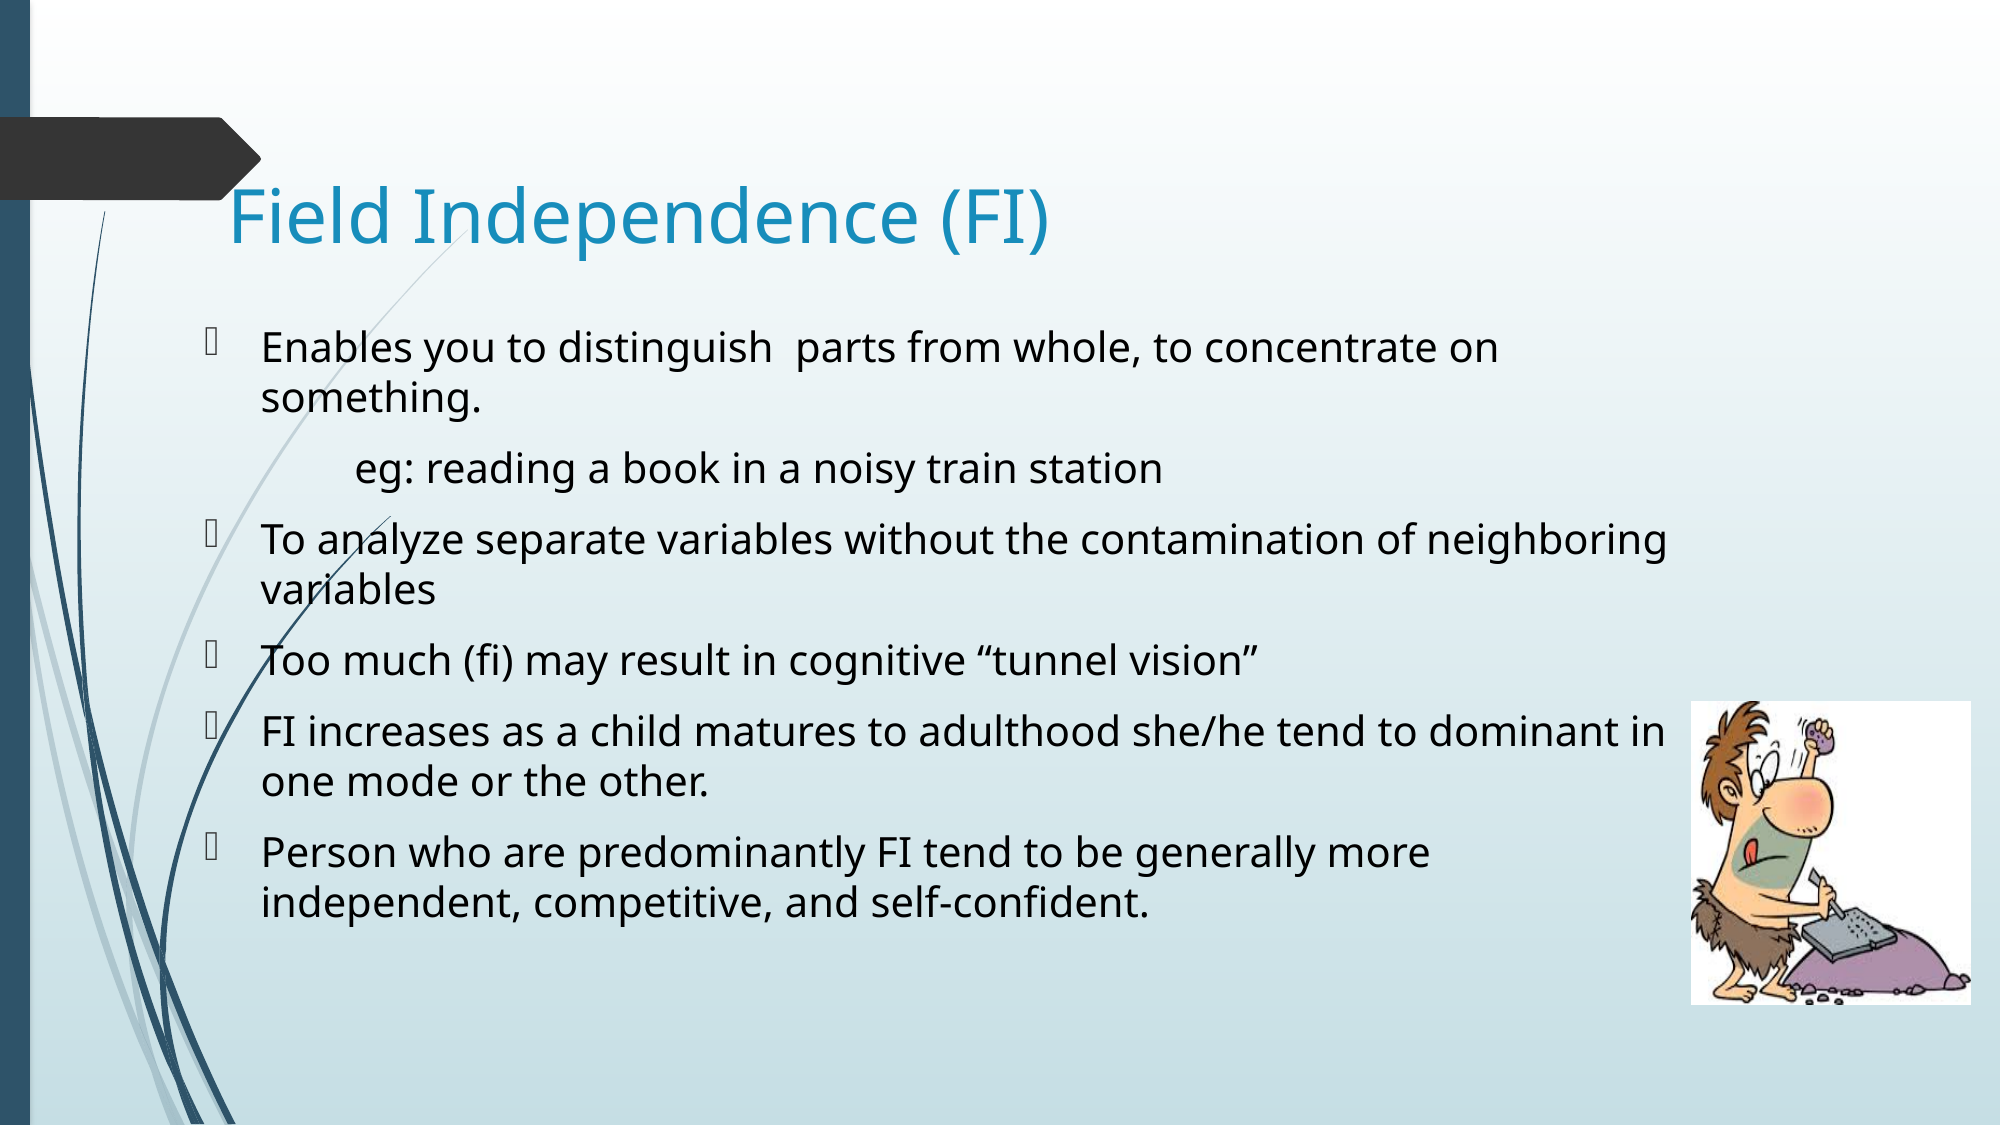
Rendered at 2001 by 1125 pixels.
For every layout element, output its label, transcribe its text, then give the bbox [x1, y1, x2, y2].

picture [1690, 701, 1971, 1006]
list Enables you to distinguish parts from whole, to concentrate on something. eg: reading a book in a noisy train station To analyze separate variables without the contamination of neighboring variables Too much (fi) may result in cognitive “tunnel vision” FI increases as a child matures to adulthood she/he tend to dominant in one mode or the other. Person who are predominantly FI tend to be generally more independent, competitive, and self-confident. [189, 312, 1713, 988]
title Field Independence (FI) [212, 161, 1788, 337]
